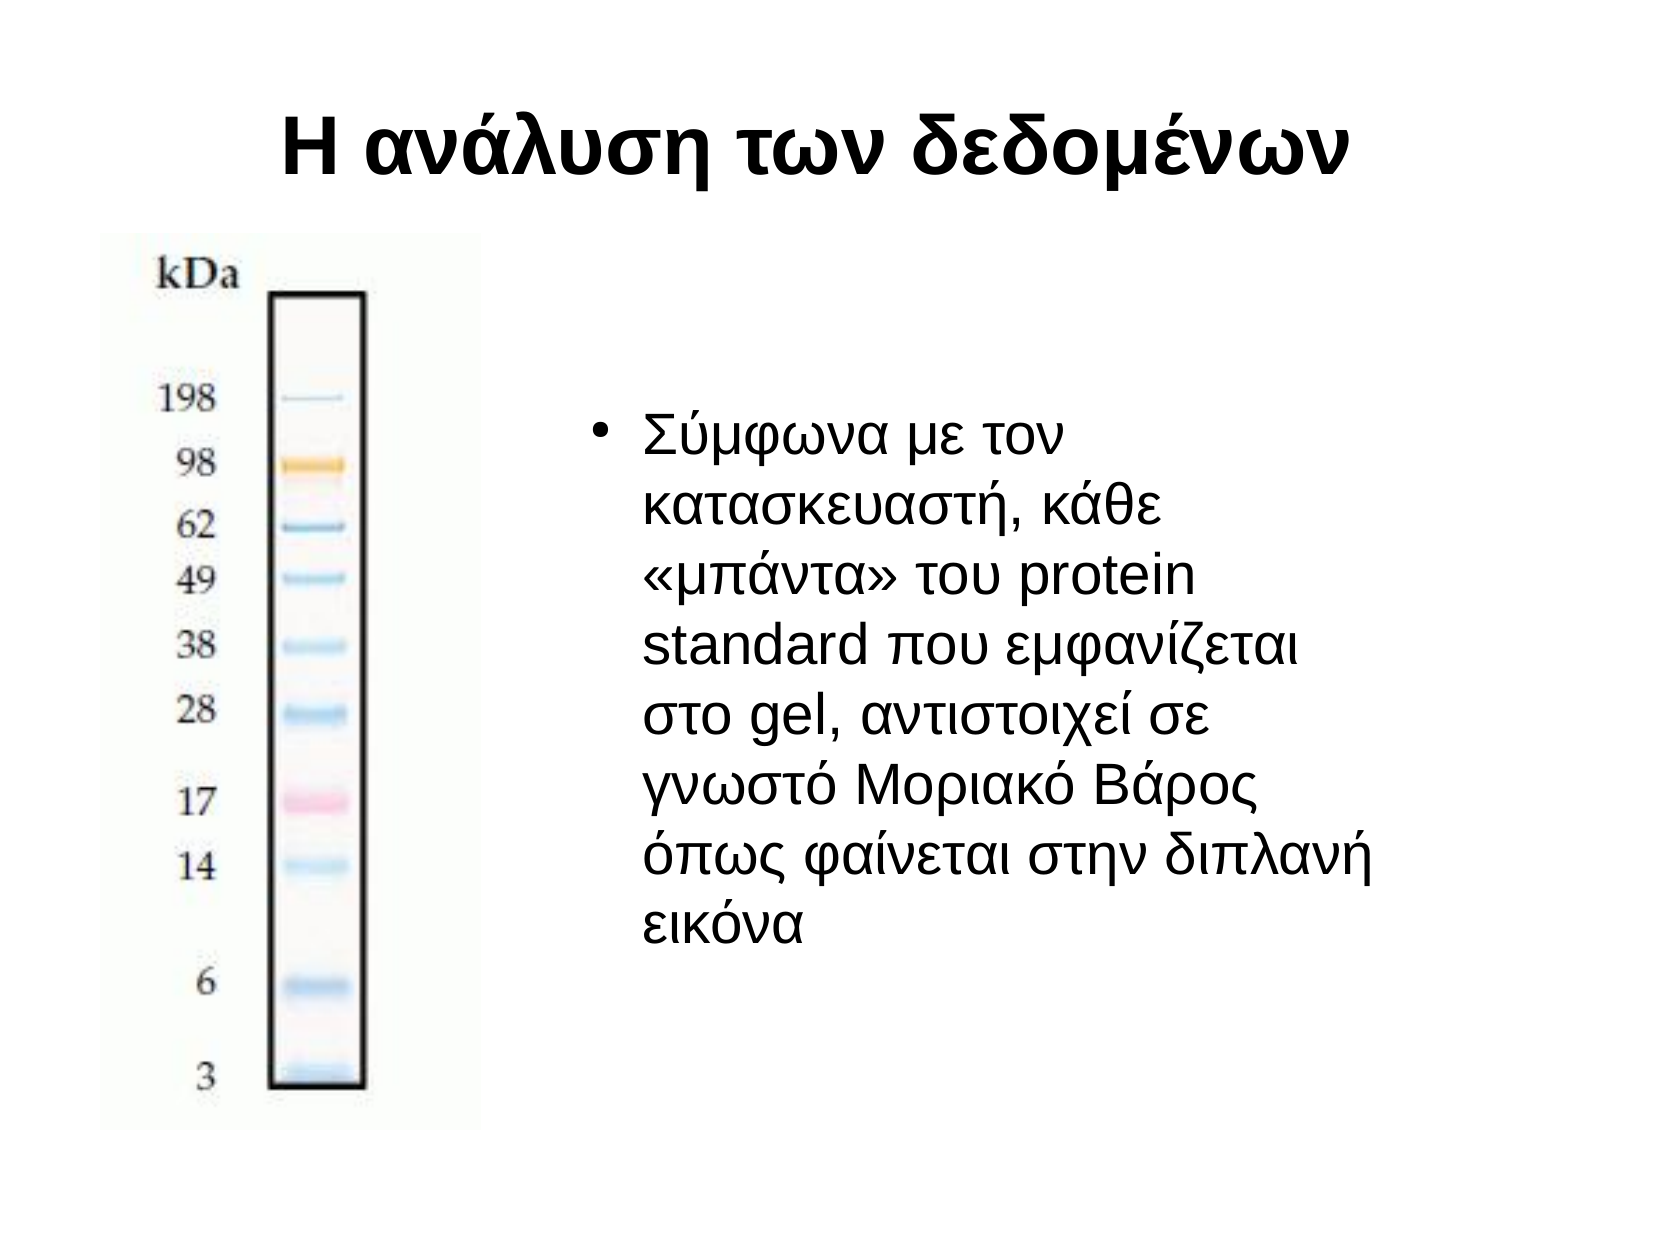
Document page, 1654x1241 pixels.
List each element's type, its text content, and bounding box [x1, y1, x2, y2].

text_box Η ανάλυση των δεδομένων [141, 47, 1492, 235]
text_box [100, 233, 482, 1130]
text_box Σύμφωνα με τον κατασκευαστή, κάθε «μπάντα» του protein standard που εμφανίζεται στο gel, αντιστοιχεί σε γνωστό Μοριακό Βάρος όπως φαίνεται στην διπλανή εικόνα [557, 303, 1422, 1195]
